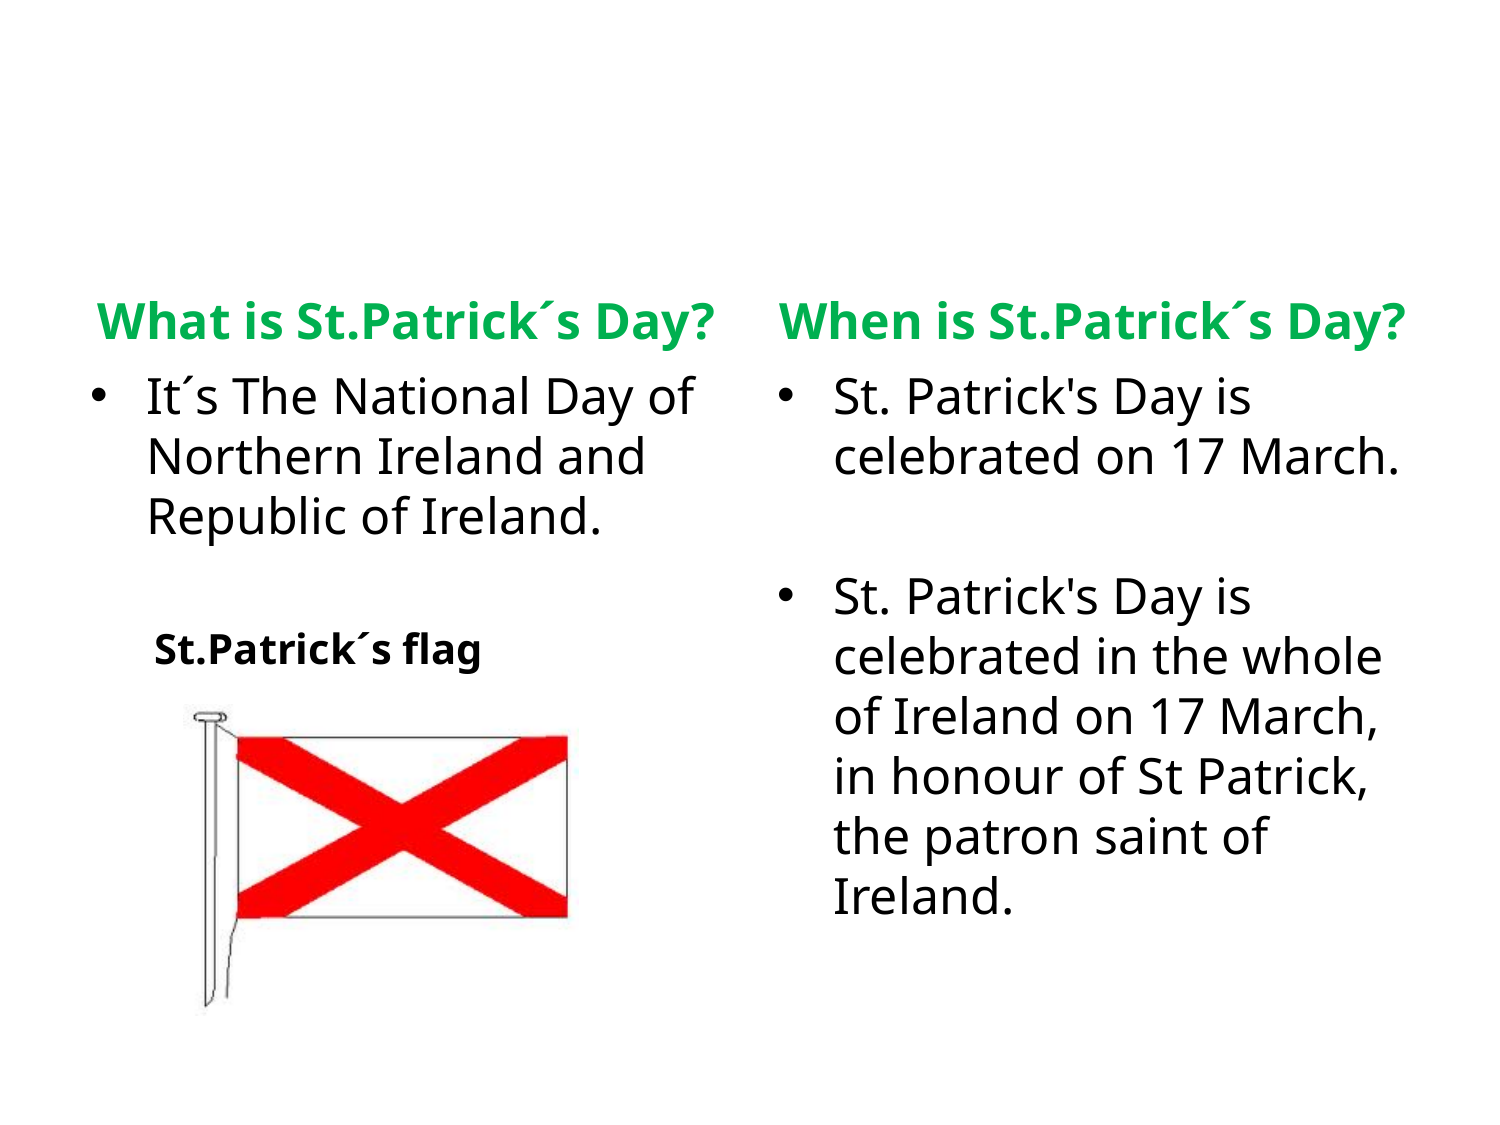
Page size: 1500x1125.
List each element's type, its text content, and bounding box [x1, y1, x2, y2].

list What is St.Patrick´s Day? [75, 251, 738, 356]
picture [182, 703, 579, 1016]
list When is St.Patrick´s Day? [761, 251, 1425, 356]
list It´s The National Day of Northern Ireland and Republic of Ireland. St.Patrick´s flag [75, 356, 738, 1005]
list St. Patrick's Day is celebrated on 17 March. St. Patrick's Day is celebrated in the whole of Ireland on 17 March, in honour of St Patrick, the patron saint of Ireland. [761, 356, 1425, 1005]
